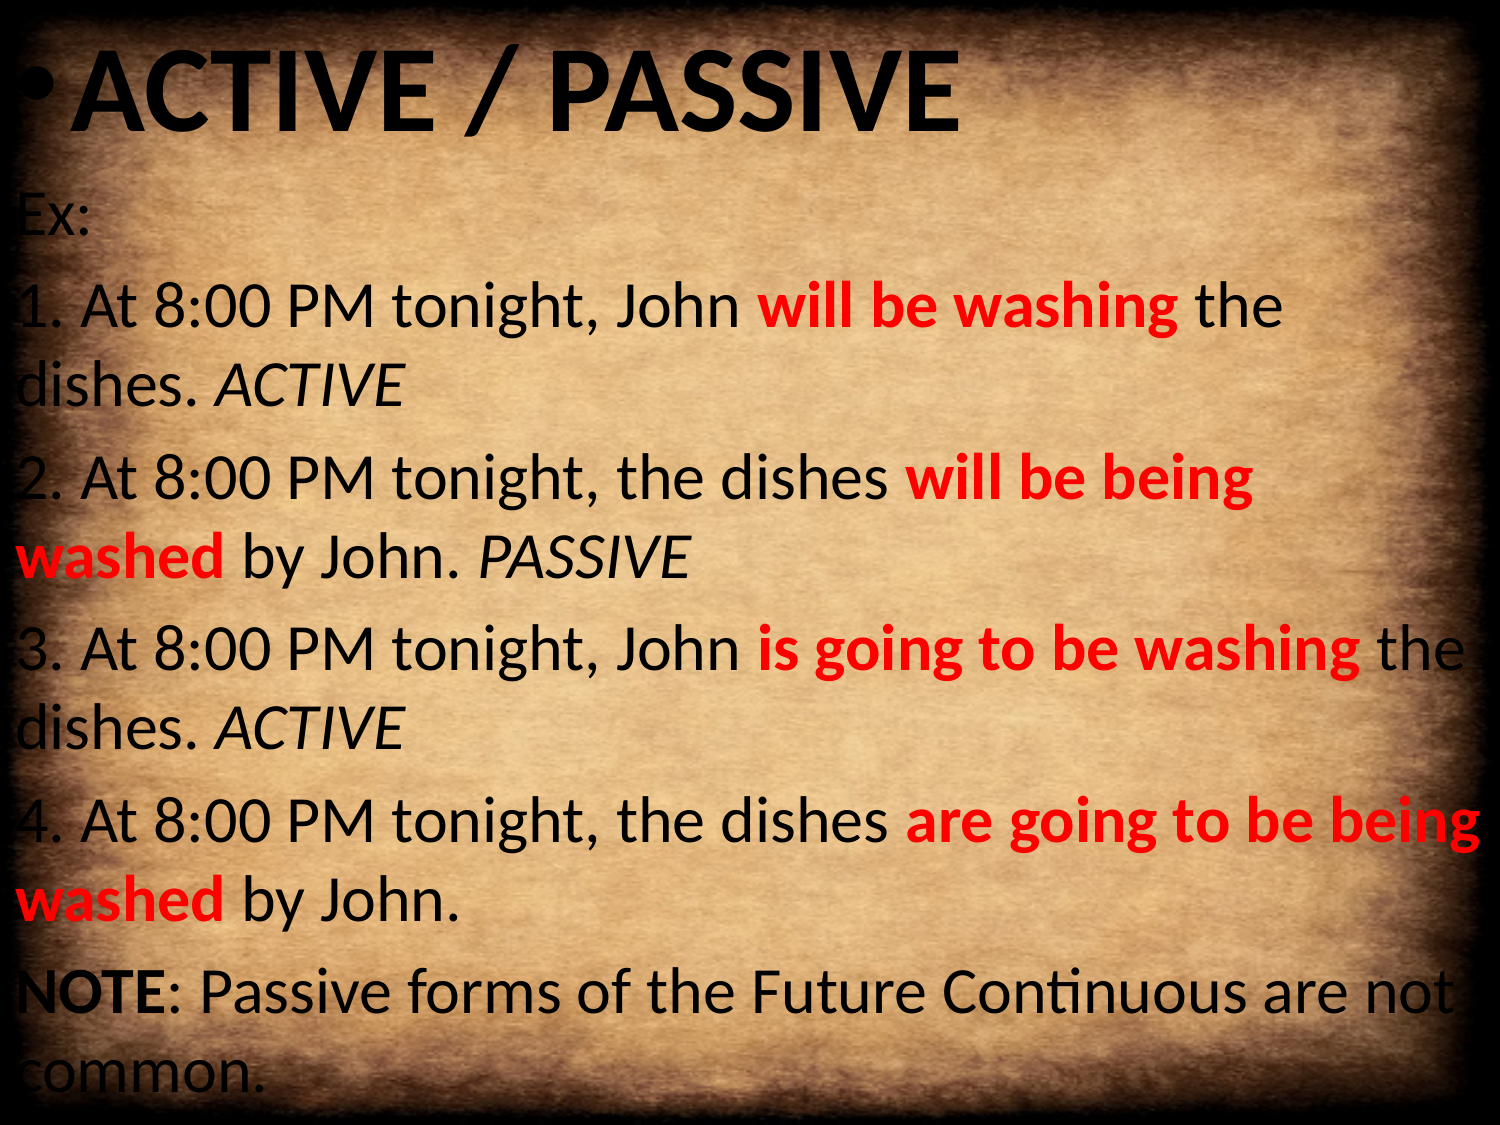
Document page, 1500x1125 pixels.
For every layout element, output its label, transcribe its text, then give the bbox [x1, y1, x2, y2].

list ACTIVE / PASSIVE Ex: 1. At 8:00 PM tonight, John will be washing the dishes. Active 2. At 8:00 PM tonight, the dishes will be being washed by John. Passive 3. At 8:00 PM tonight, John is going to be washing the dishes. Active 4. At 8:00 PM tonight, the dishes are going to be being washed by John. NOTE: Passive forms of the Future Continuous are not common. [0, 0, 1500, 1125]
